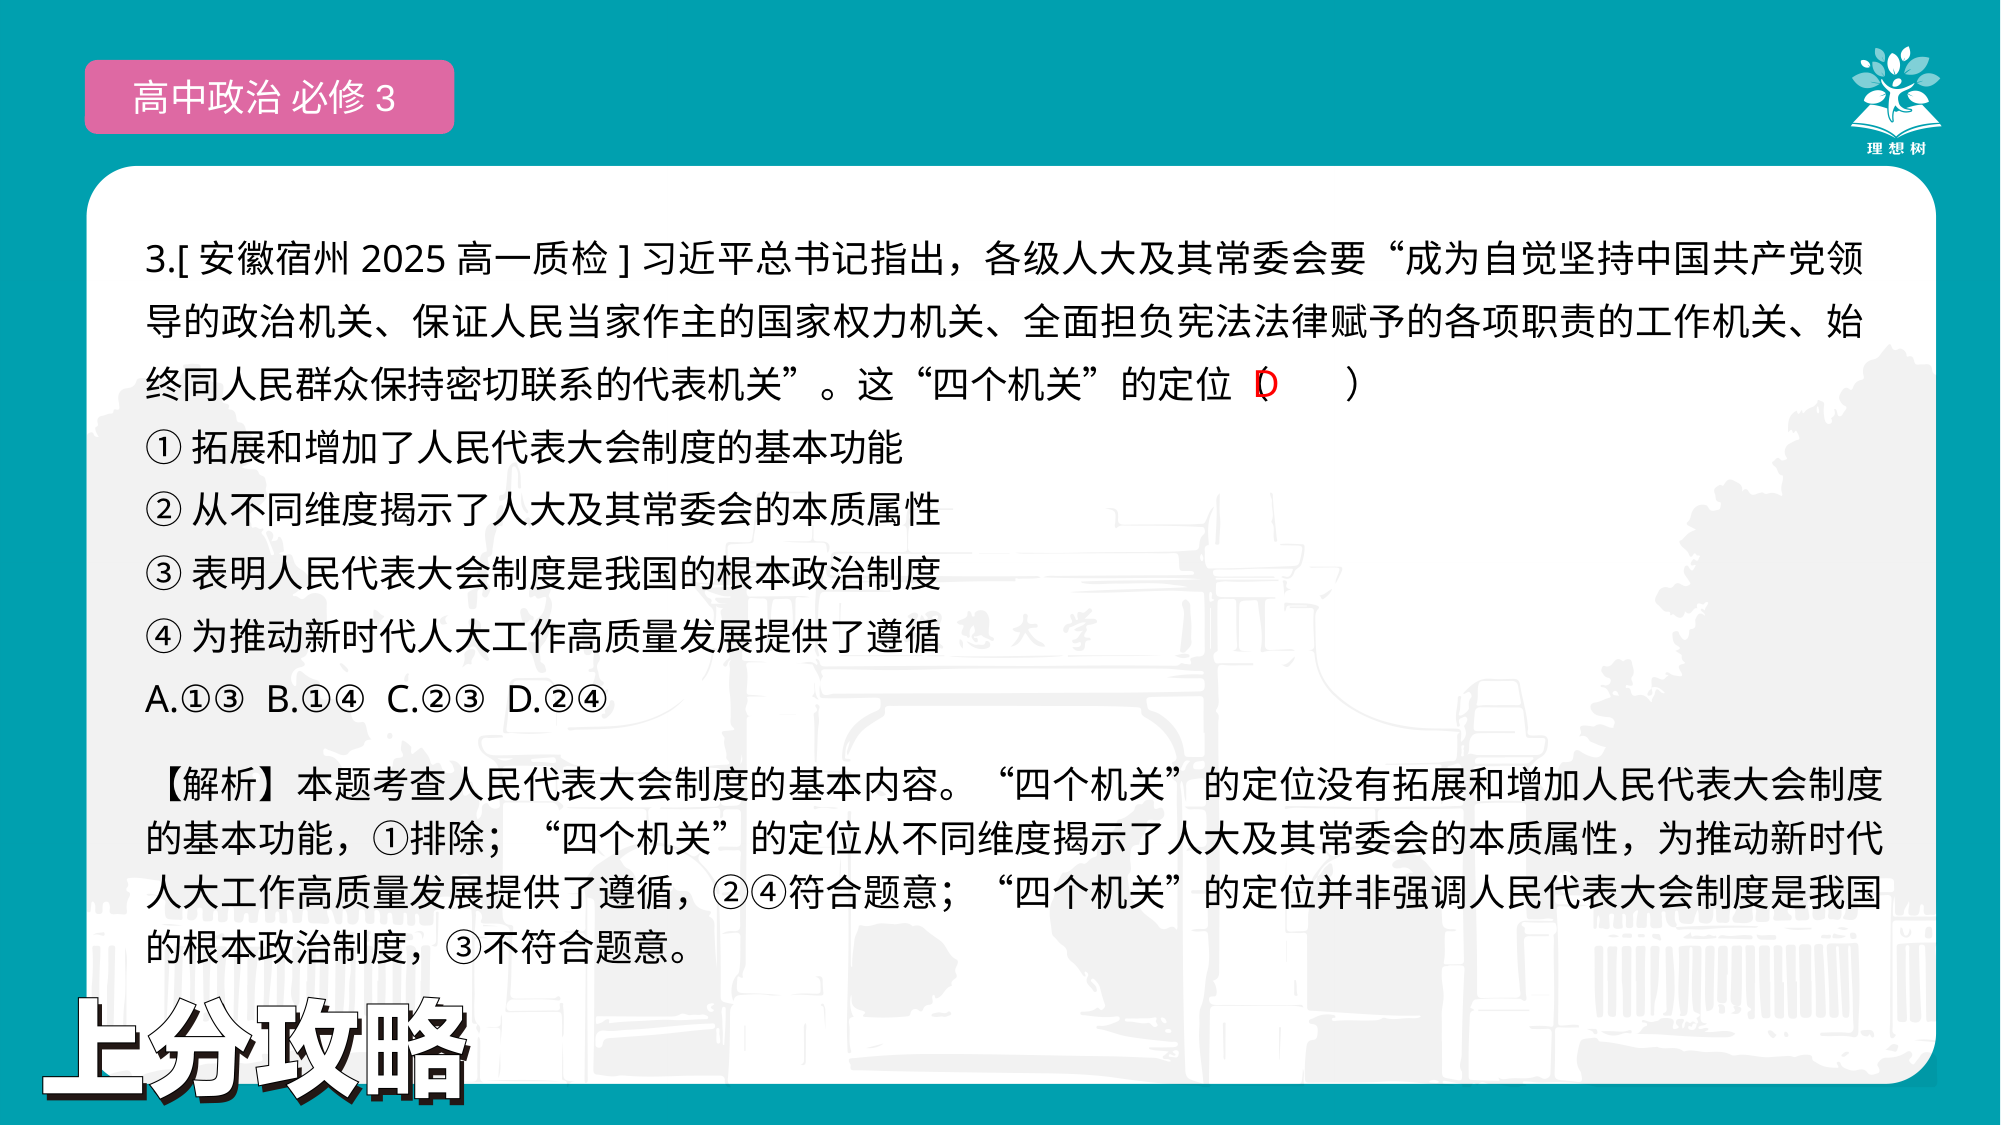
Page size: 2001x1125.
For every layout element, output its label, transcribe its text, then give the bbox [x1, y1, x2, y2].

text_box 高中政治 必修3 [83, 58, 456, 135]
text_box 3.[安徽宿州2025高一质检]习近平总书记指出，各级人大及其常委会要“成为自觉坚持中国共产党领导的政治机关、保证人民当家作主的国家权力机关、全面担负宪法法律赋予的各项职责的工作机关、始终同人民群众保持密切联系的代表机关”。这“四个机关”的定位（ ） ①拓展和增加了人民代表大会制度的基本功能 ②从不同维度揭示了人大及其常委会的本质属性 ③表明人民代表大会制度是我国的根本政治制度 ④为推动新时代人大工作高质量发展提供了遵循 A.①③ B.①④ C.②③ D.②④ [130, 209, 1880, 728]
text_box 【解析】本题考查人民代表大会制度的基本内容。“四个机关”的定位没有拓展和增加人民代表大会制度的基本功能，①排除；“四个机关”的定位从不同维度揭示了人大及其常委会的本质属性，为推动新时代人大工作高质量发展提供了遵循，②④符合题意；“四个机关”的定位并非强调人民代表大会制度是我国的根本政治制度，③不符合题意。 [130, 745, 1899, 976]
picture [0, 0, 2001, 1125]
text_box D [1227, 329, 1345, 413]
